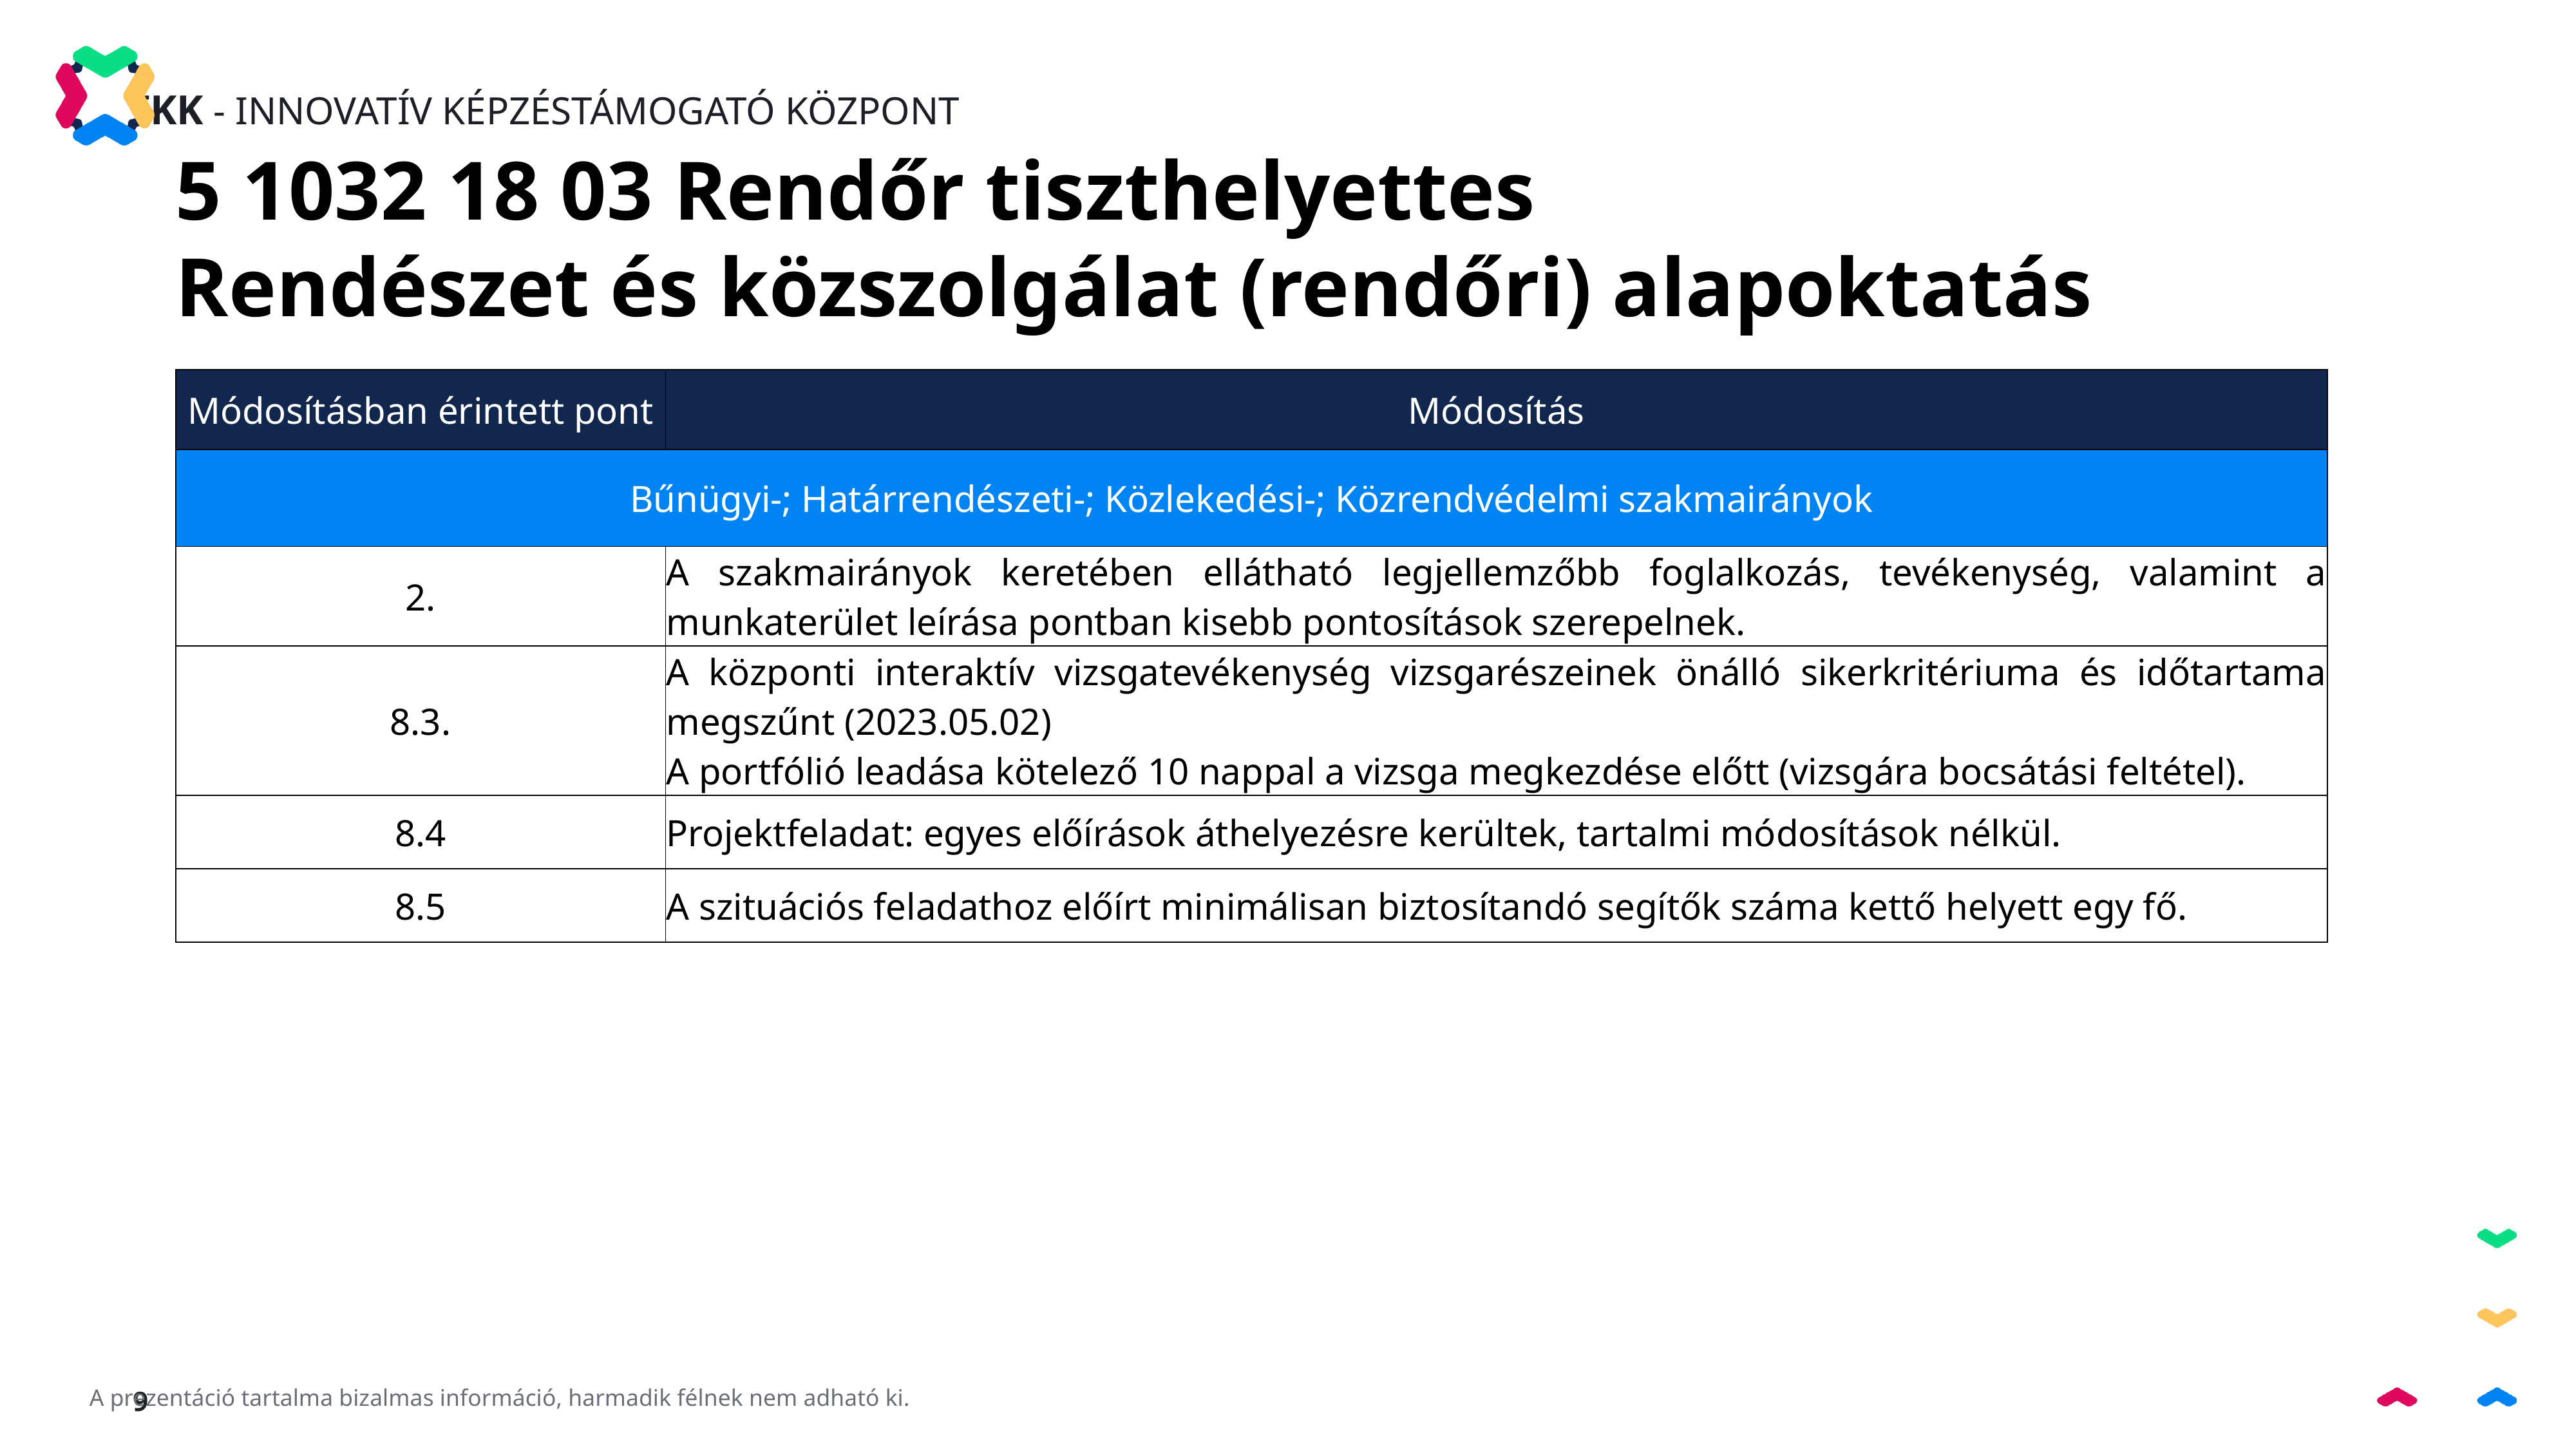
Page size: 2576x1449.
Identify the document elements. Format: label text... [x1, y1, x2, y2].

table_cell A szituációs feladathoz előírt minimálisan biztosítandó segítők száma kettő helyett egy fő. [666, 869, 2327, 942]
table_cell 8.5 [176, 869, 665, 942]
table_header Módosításban érintett pont [176, 370, 665, 449]
picture [55, 46, 155, 146]
list 5 1032 18 03 Rendőr tiszthelyettes Rendészet és közszolgálat (rendőri) alapoktatás [175, 139, 2336, 344]
table_cell 2. [176, 547, 665, 645]
table_cell 8.4 [176, 796, 665, 868]
table_cell Projektfeladat: egyes előírások áthelyezésre kerültek, tartalmi módosítások nélkül. [666, 796, 2327, 868]
table_header Módosítás [666, 370, 2327, 449]
picture [2377, 1229, 2517, 1406]
table_cell A szakmairányok keretében ellátható legjellemzőbb foglalkozás, tevékenység, valamint a munkaterület leírása pontban kisebb pontosítások szerepelnek. [666, 547, 2327, 645]
table_cell 8.3. [176, 647, 665, 795]
table_cell Bűnügyi-; Határrendészeti-; Közlekedési-; Közrendvédelmi szakmairányok [176, 450, 2327, 546]
table_cell A központi interaktív vizsgatevékenység vizsgarészeinek önálló sikerkritériuma és időtartama megszűnt (2023.05.02) A portfólió leadása kötelező 10 nappal a vizsga megkezdése előtt (vizsgára bocsátási feltétel). [666, 647, 2327, 795]
